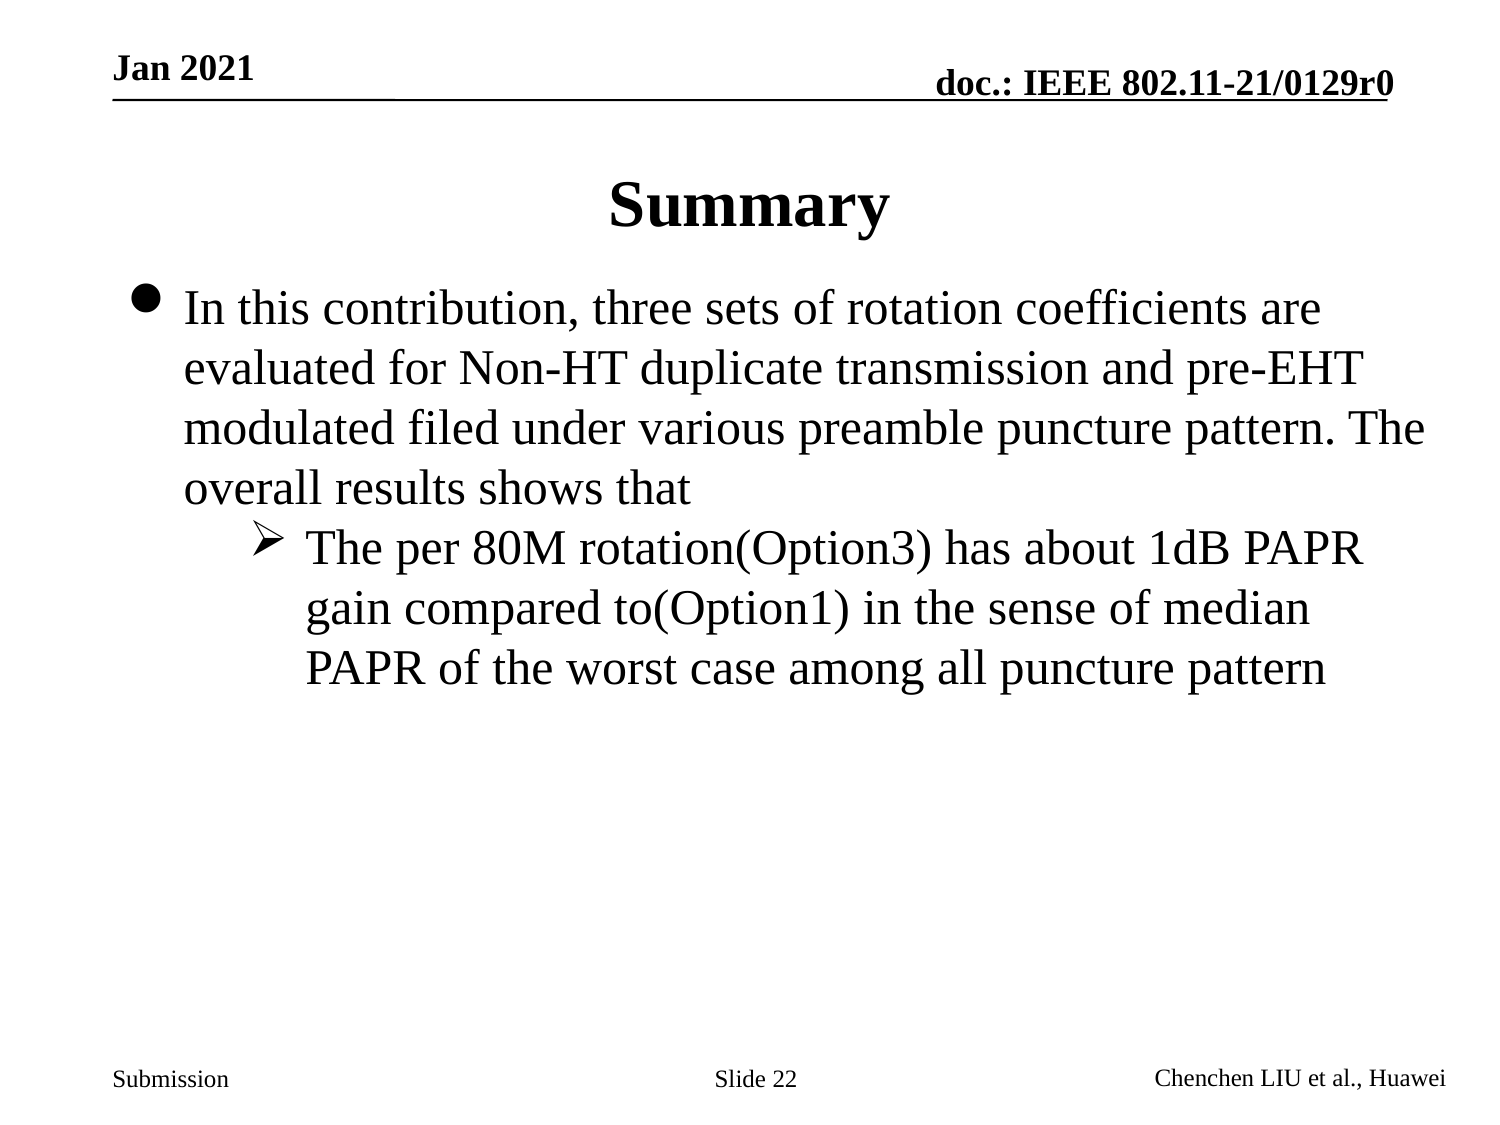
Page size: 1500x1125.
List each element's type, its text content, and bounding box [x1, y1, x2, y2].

slide_number Slide 22 [712, 1061, 800, 1123]
text_box In this contribution, three sets of rotation coefficients are evaluated for Non-HT duplicate transmission and pre-EHT modulated filed under various preamble puncture pattern. The overall results shows that The per 80M rotation(Option3) has about 1dB PAPR gain compared to(Option1) in the sense of median PAPR of the worst case among all puncture pattern [112, 267, 1447, 762]
title Summary [112, 112, 1388, 267]
